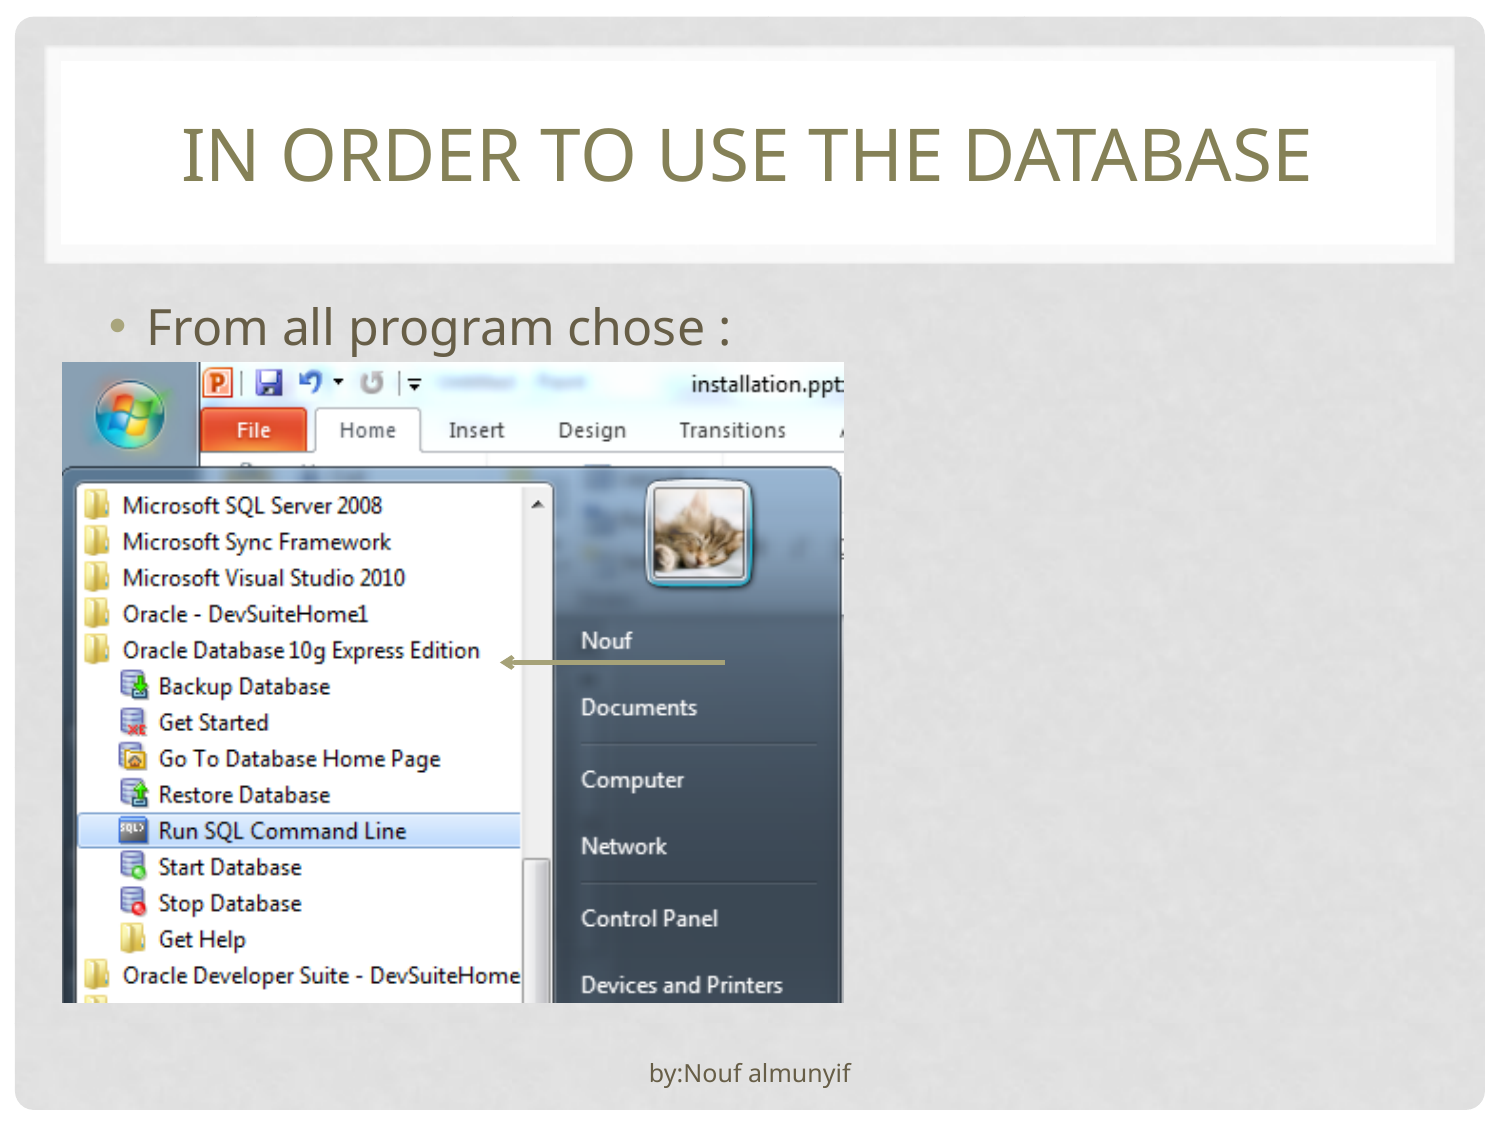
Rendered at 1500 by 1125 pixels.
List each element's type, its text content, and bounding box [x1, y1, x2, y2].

footer by:Nouf almunyif [512, 1042, 988, 1103]
picture [62, 362, 844, 1004]
list From all program chose : [75, 287, 1425, 1005]
title In order to use the database [69, 66, 1425, 238]
